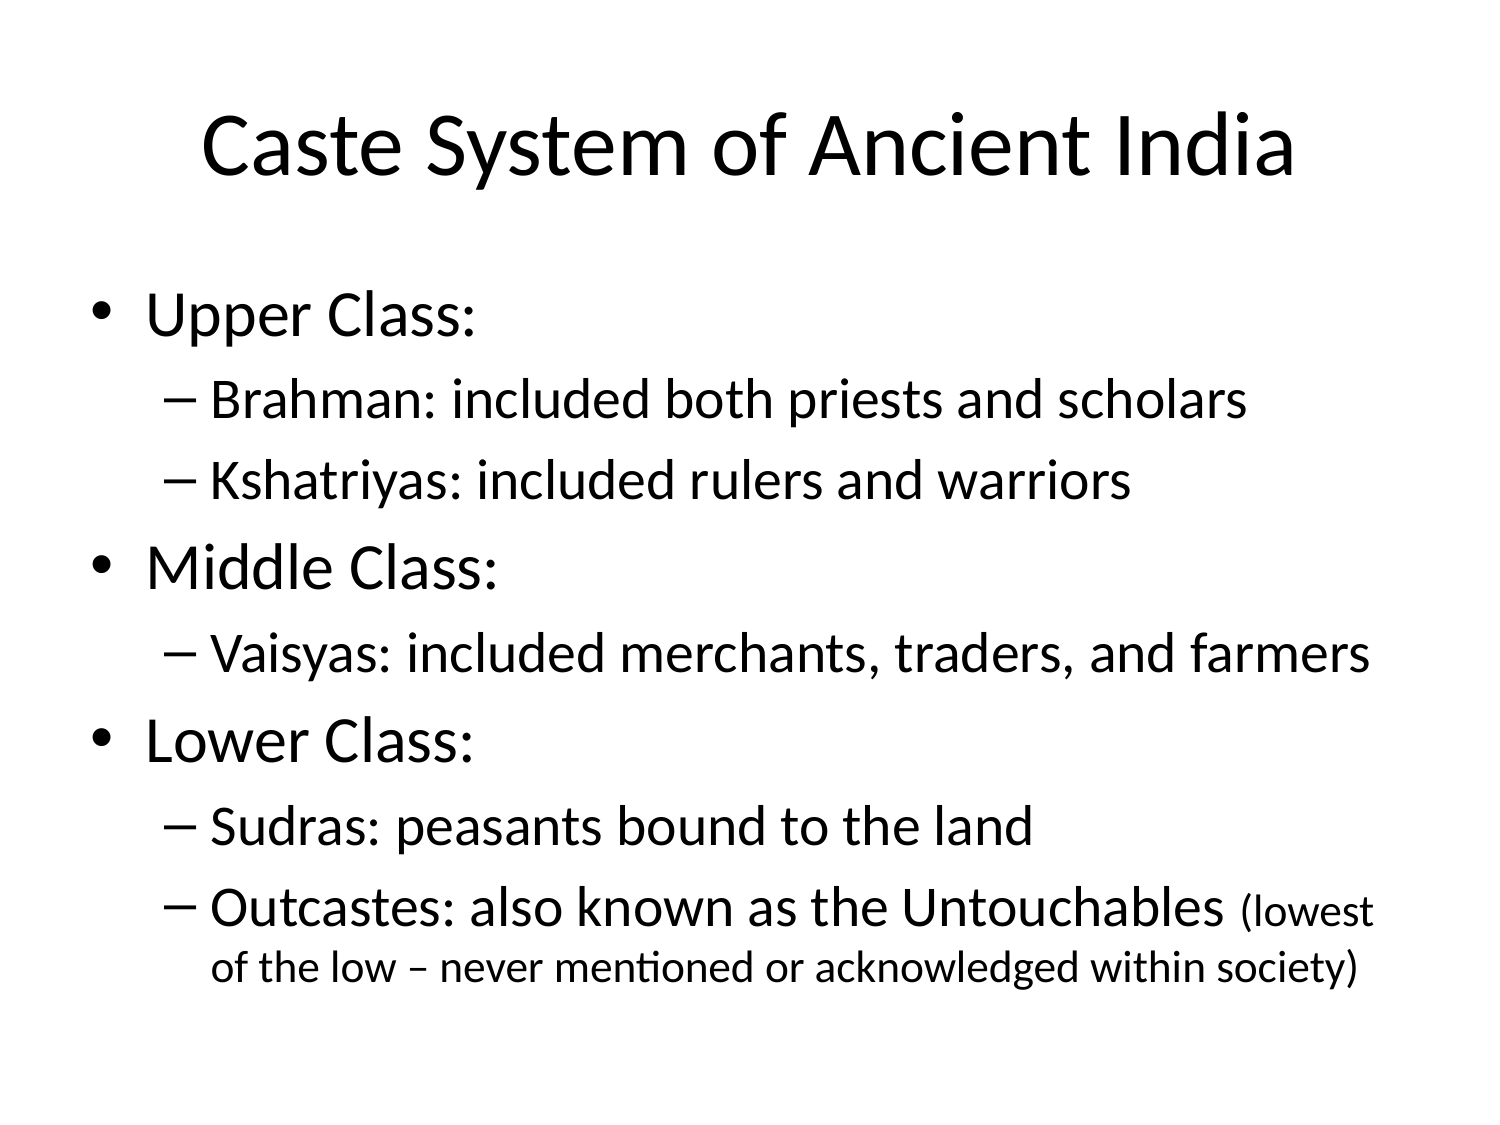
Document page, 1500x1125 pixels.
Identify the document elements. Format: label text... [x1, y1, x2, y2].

list Upper Class: Brahman: included both priests and scholars Kshatriyas: included rulers and warriors Middle Class: Vaisyas: included merchants, traders, and farmers Lower Class: Sudras: peasants bound to the land Outcastes: also known as the Untouchables (lowest of the low – never mentioned or acknowledged within society) [75, 262, 1425, 1005]
title Caste System of Ancient India [75, 45, 1425, 233]
